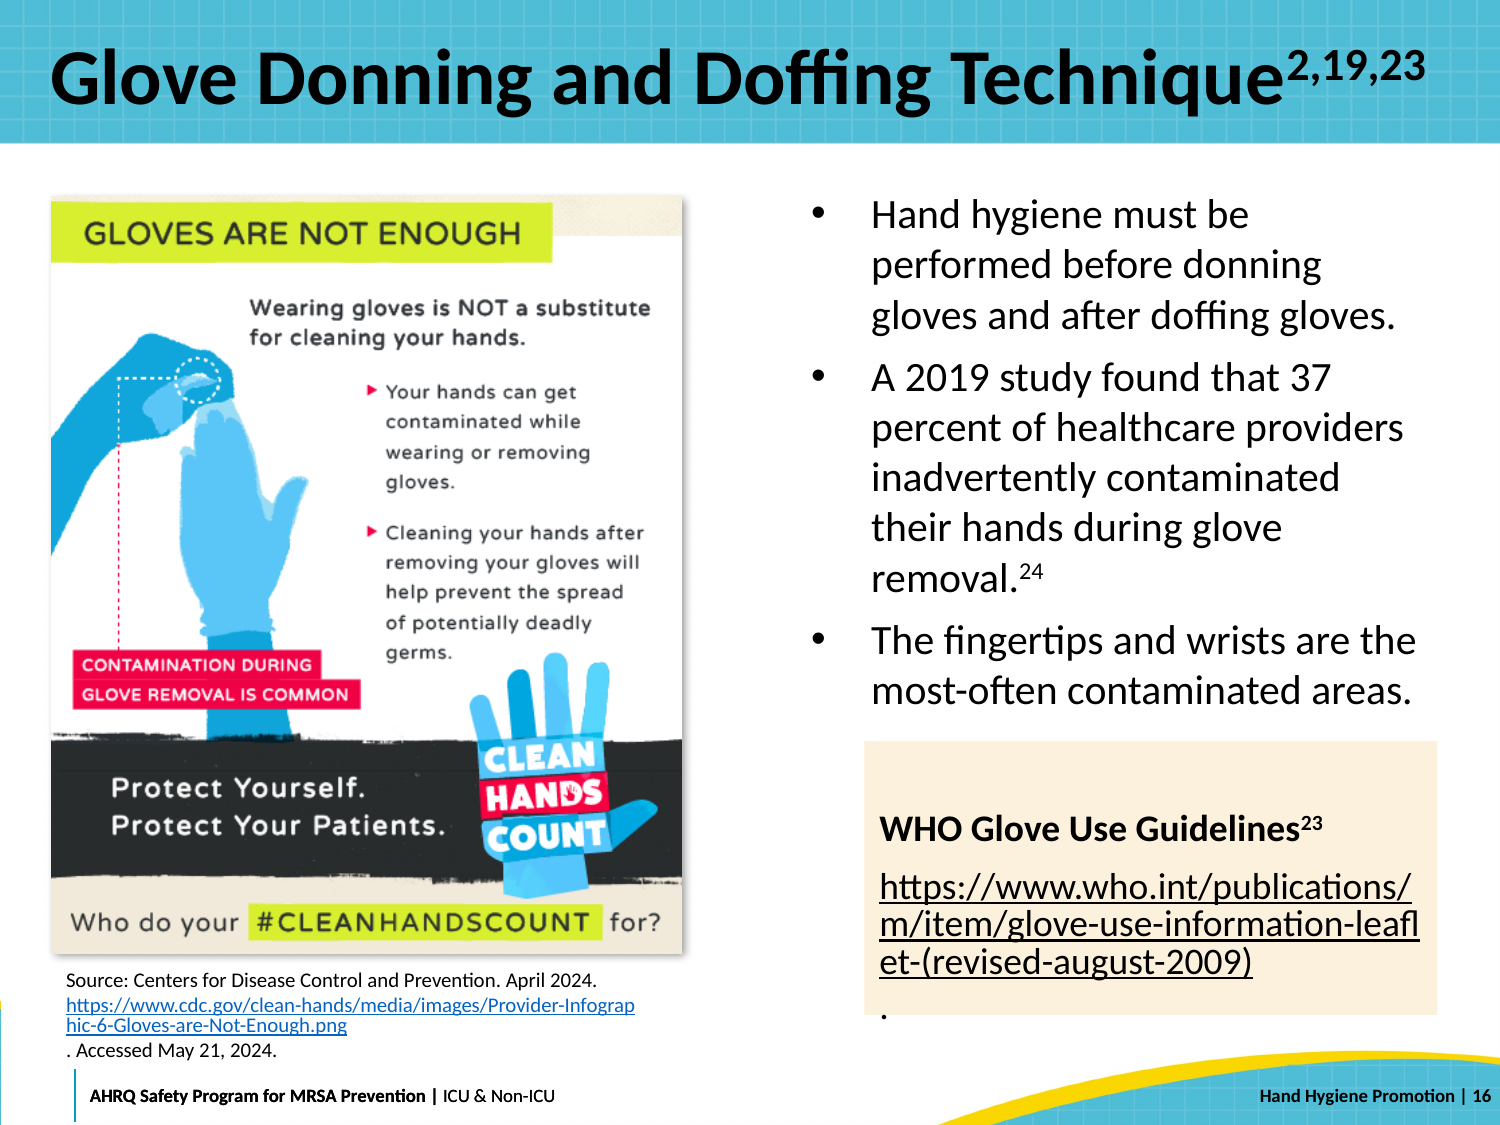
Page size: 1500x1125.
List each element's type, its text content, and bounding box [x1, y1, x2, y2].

title Glove Donning and Doffing Technique2,19,23 [34, 0, 1466, 150]
picture [0, 0, 1500, 1125]
list Hand hygiene must be performed before donning gloves and after doffing gloves. A 2019 study found that 37 percent of healthcare providers inadvertently contaminated their hands during glove removal.24 The fingertips and wrists are the most-often contaminated areas. [796, 179, 1438, 759]
slide_number | 16 [1455, 1065, 1500, 1125]
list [50, 196, 682, 954]
list WHO Glove Use Guidelines23 https://www.who.int/publications/m/item/glove-use-information-leaflet-(revised-august-2009). [864, 740, 1438, 1015]
list Source: Centers for Disease Control and Prevention. April 2024. https://www.cdc.gov/clean-hands/media/images/Provider-Infographic-6-Gloves-are-Not-Enough.png. Accessed May 21, 2024. [51, 958, 653, 1072]
